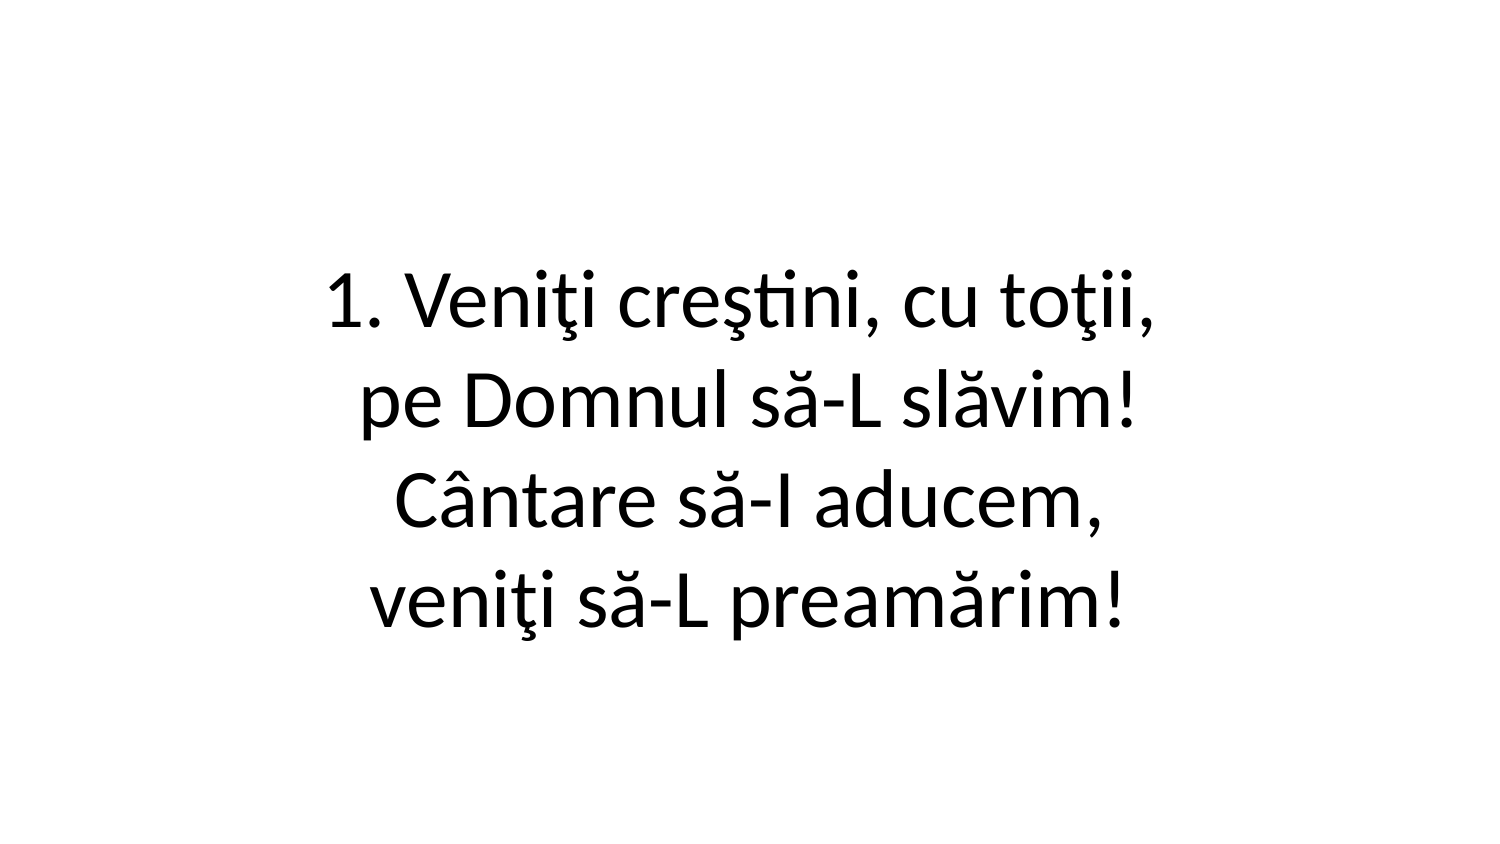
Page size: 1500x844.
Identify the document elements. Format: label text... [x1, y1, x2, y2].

text_box 1. Veniţi creştini, cu toţii, pe Domnul să-L slăvim! Cântare să-I aducem, veniţi să-L preamărim! [307, 192, 1193, 652]
